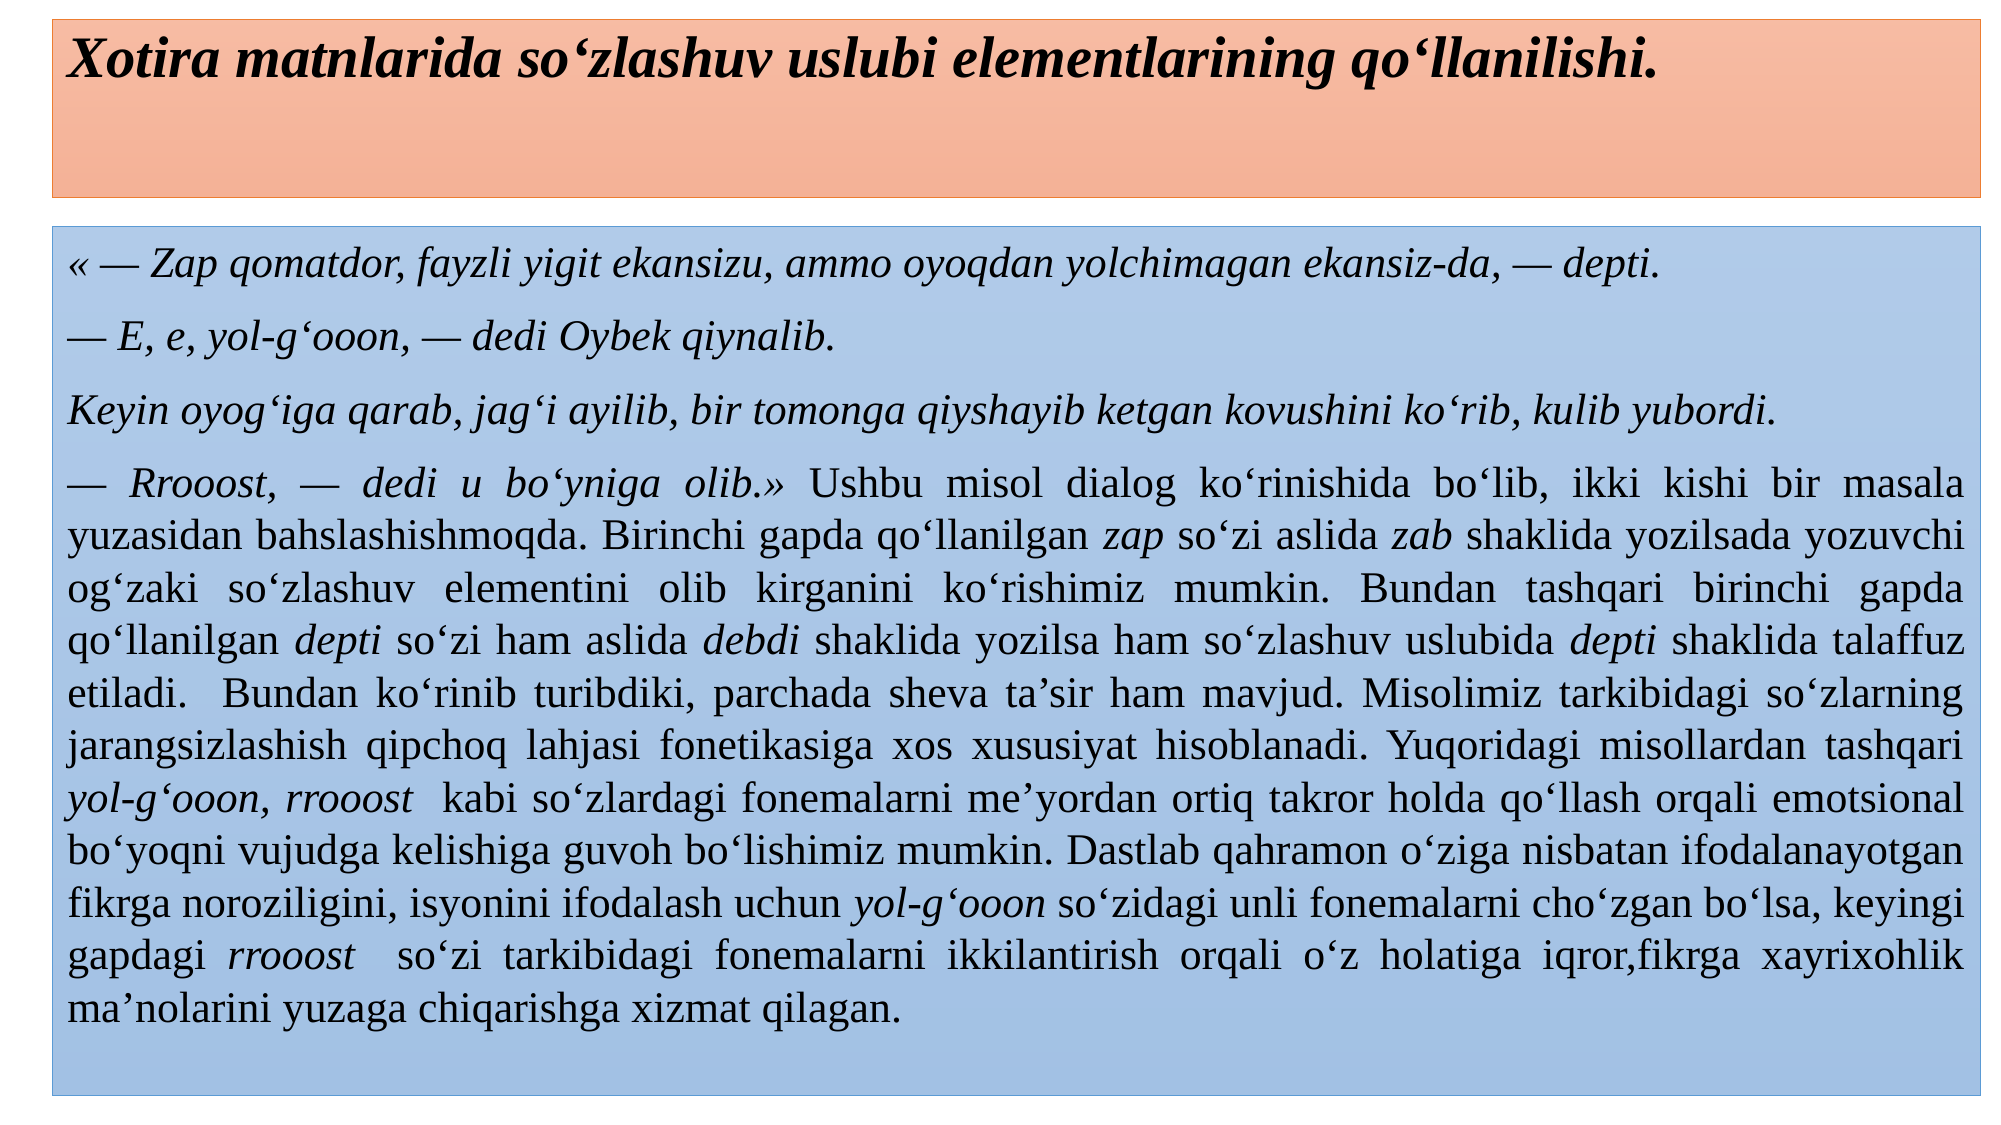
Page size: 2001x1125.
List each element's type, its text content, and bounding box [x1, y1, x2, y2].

title Xotira matnlarida so‘zlashuv uslubi elementlarining qo‘llanilishi. [52, 19, 1981, 198]
list « — Zap qomatdor, fayzli yigit ekansizu, ammo oyoqdan yolchimagan ekansiz-da, — depti. — E, e, yol-g‘ooon, — dedi Oybek qiynalib. Keyin oyog‘iga qarab, jag‘i ayilib, bir tomonga qiyshayib ketgan kovushini ko‘rib, kulib yubordi. — Rrooost, — dedi u bo‘yniga olib.» Ushbu misol dialog ko‘rinishida bo‘lib, ikki kishi bir masala yuzasidan bahslashishmoqda. Birinchi gapda qo‘llanilgan zap so‘zi aslida zab shaklida yozilsada yozuvchi og‘zaki so‘zlashuv elementini olib kirganini ko‘rishimiz mumkin. Bundan tashqari birinchi gapda qo‘llanilgan depti so‘zi ham aslida debdi shaklida yozilsa ham so‘zlashuv uslubida depti shaklida talaffuz etiladi. Bundan ko‘rinib turibdiki, parchada sheva ta’sir ham mavjud. Misolimiz tarkibidagi so‘zlarning jarangsizlashish qipchoq lahjasi fonetikasiga xos xususiyat hisoblanadi. Yuqoridagi misollardan tashqari yol-g‘ooon, rrooost kabi so‘zlardagi fonemalarni me’yordan ortiq takror holda qo‘llash orqali emotsional bo‘yoqni vujudga kelishiga guvoh bo‘lishimiz mumkin. Dastlab qahramon o‘ziga nisbatan ifodalanayotgan fikrga noroziligini, isyonini ifodalash uchun yol-g‘ooon so‘zidagi unli fonemalarni cho‘zgan bo‘lsa, keyingi gapdagi rrooost so‘zi tarkibidagi fonemalarni ikkilantirish orqali o‘z holatiga iqror,fikrga xayrixohlik ma’nolarini yuzaga chiqarishga xizmat qilagan. [52, 226, 1981, 1096]
